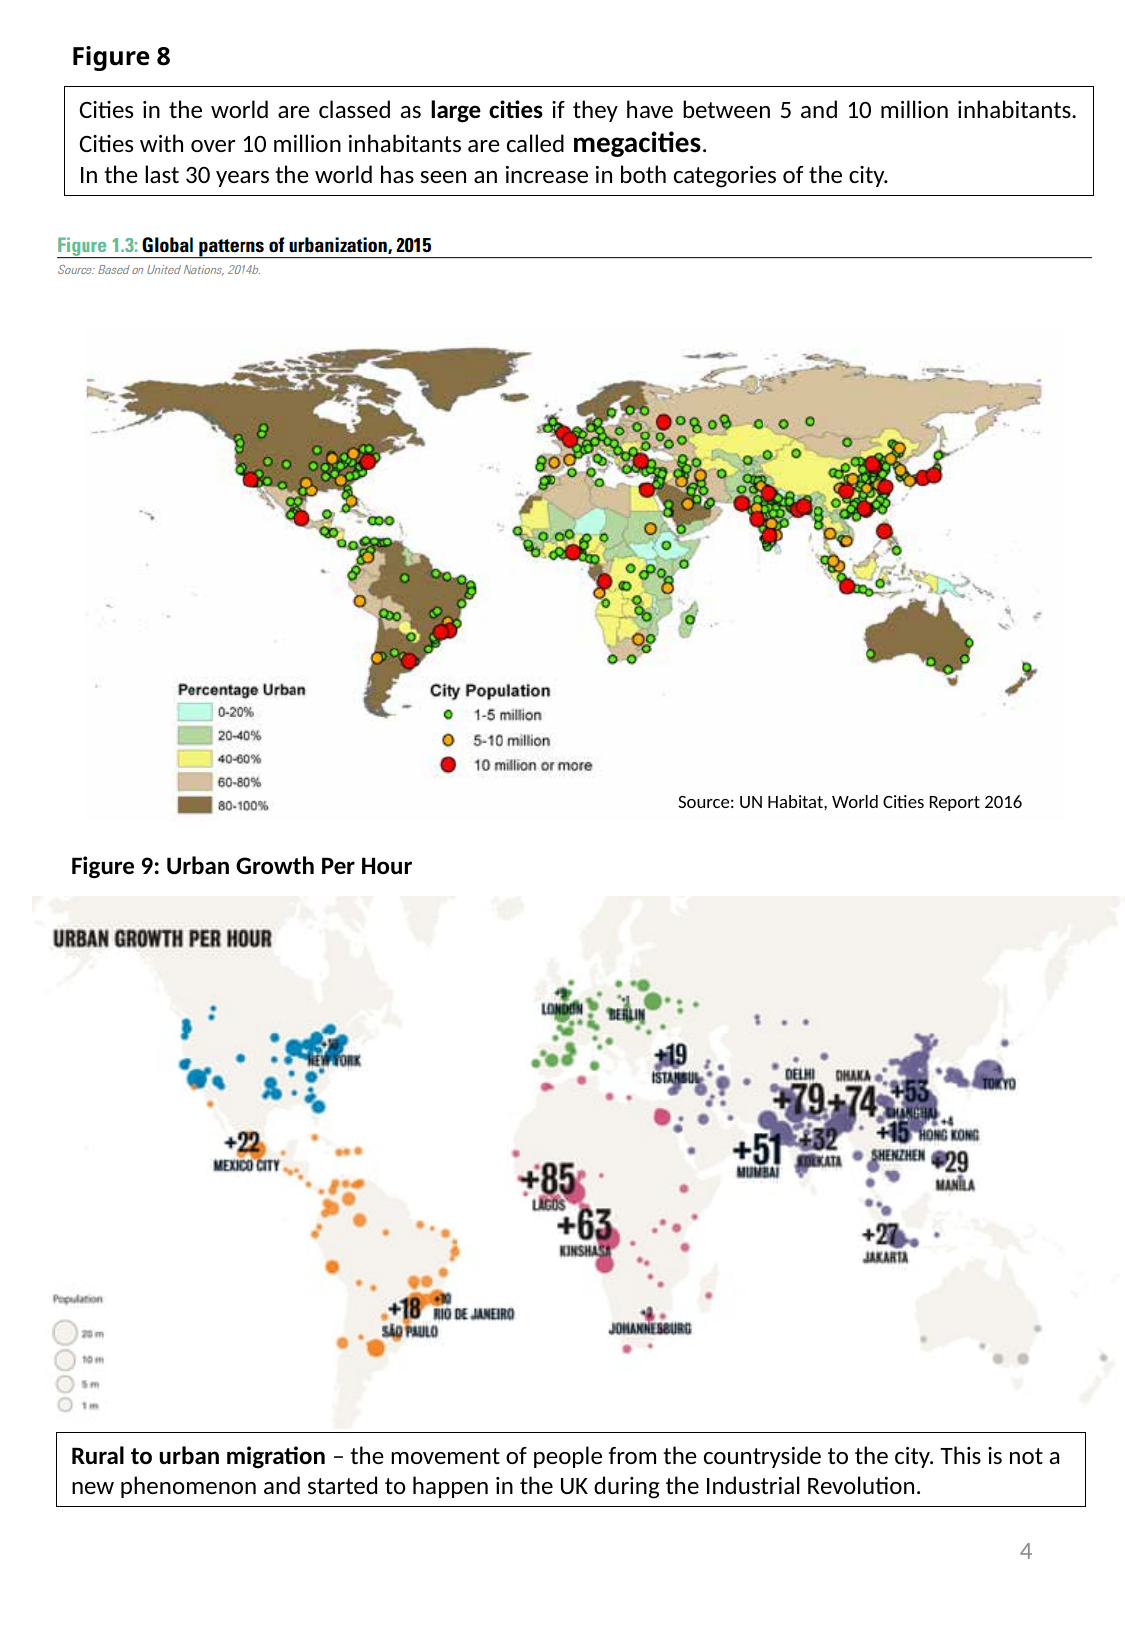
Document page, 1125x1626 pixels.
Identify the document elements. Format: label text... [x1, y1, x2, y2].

slide_number 4 [794, 1506, 1048, 1593]
picture [33, 217, 1125, 864]
text_box Figure 9: Urban Growth Per Hour [56, 864, 625, 888]
title Figure 8 [56, 47, 1027, 147]
text_box Cities in the world are classed as large cities if they have between 5 and 10 million inhabitants. Cities with over 10 million inhabitants are called megacities. In the last 30 years the world has seen an increase in both categories of the city. [64, 86, 1094, 196]
text_box Rural to urban migration – the movement of people from the countryside to the city. This is not a new phenomenon and started to happen in the UK during the Industrial Revolution. [56, 1432, 1086, 1507]
picture [32, 896, 1125, 1429]
